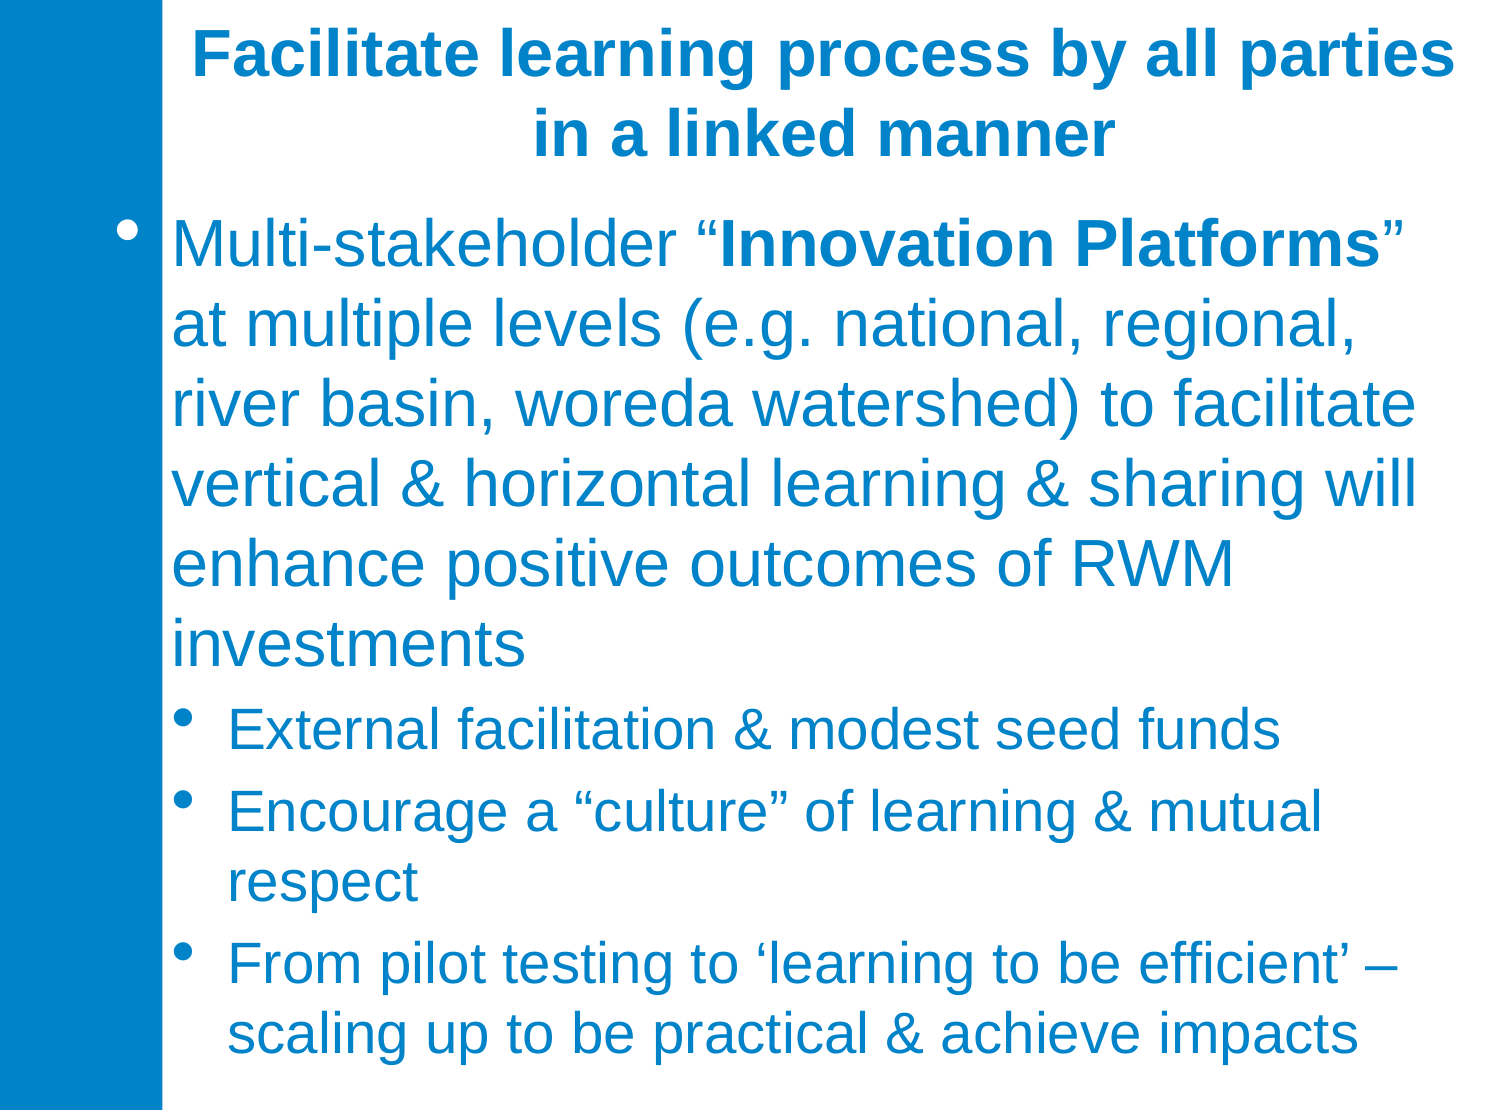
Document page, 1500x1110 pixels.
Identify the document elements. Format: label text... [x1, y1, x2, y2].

list Multi-stakeholder “Innovation Platforms” at multiple levels (e.g. national, regional, river basin, woreda watershed) to facilitate vertical & horizontal learning & sharing will enhance positive outcomes of RWM investments External facilitation & modest seed funds Encourage a “culture” of learning & mutual respect From pilot testing to ‘learning to be efficient’ – scaling up to be practical & achieve impacts [99, 192, 1475, 1061]
title Facilitate learning process by all parties in a linked manner [150, 0, 1500, 180]
